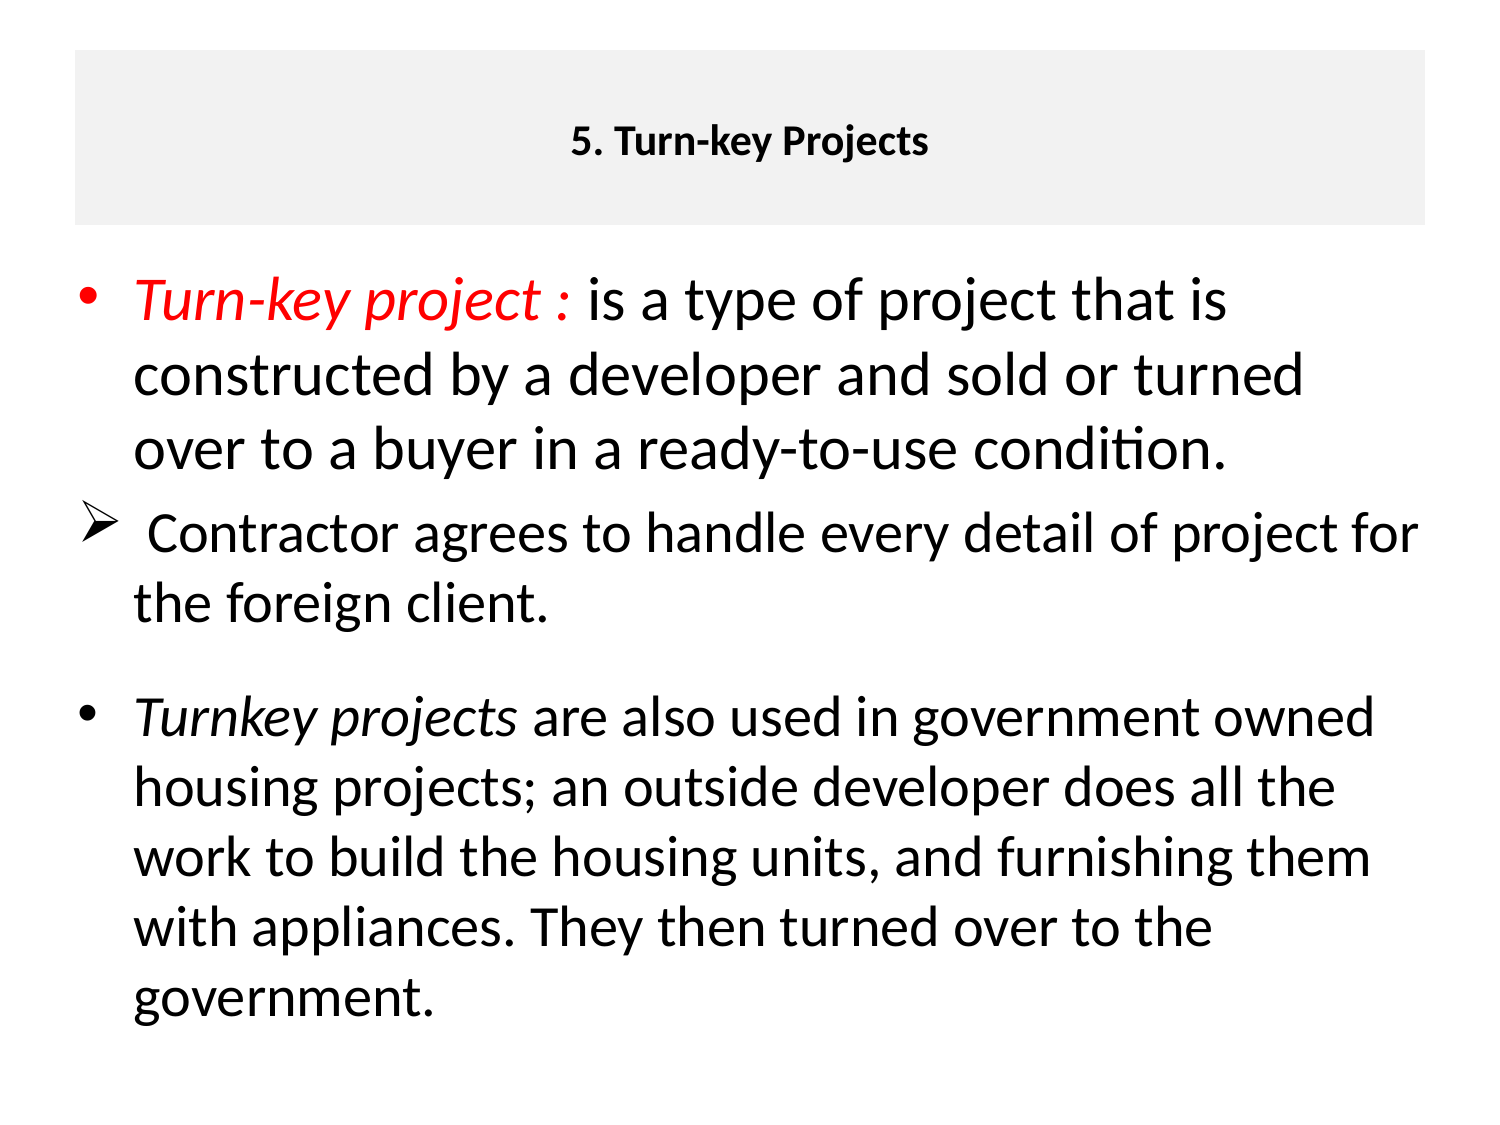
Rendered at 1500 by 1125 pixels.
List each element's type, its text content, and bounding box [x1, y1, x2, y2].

title 5. Turn-key Projects [75, 50, 1425, 225]
list Turn-key project : is a type of project that is constructed by a developer and sold or turned over to a buyer in a ready-to-use condition. Contractor agrees to handle every detail of project for the foreign client. Turnkey projects are also used in government owned housing projects; an outside developer does all the work to build the housing units, and furnishing them with appliances. They then turned over to the government. [62, 249, 1438, 1088]
